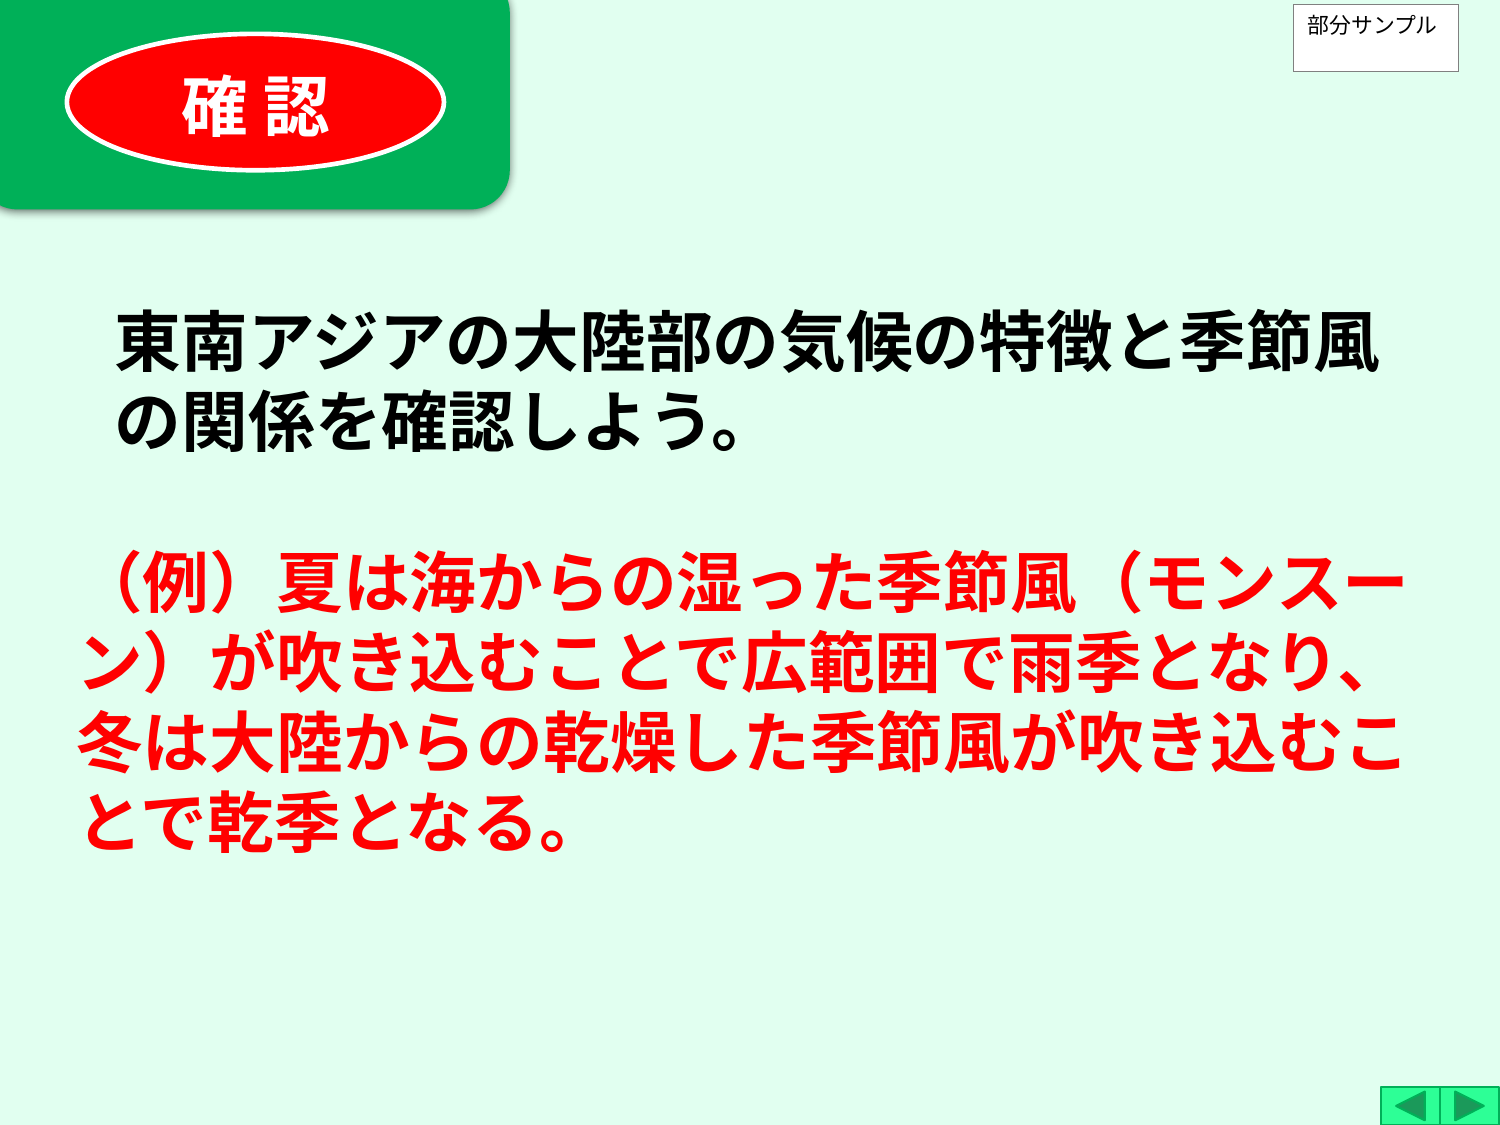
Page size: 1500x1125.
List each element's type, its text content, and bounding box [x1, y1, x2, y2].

text_box 確 認 [136, 42, 375, 162]
text_box [1439, 1086, 1500, 1125]
text_box [1380, 1086, 1439, 1125]
text_box [65, 48, 136, 156]
text_box 部分サンプル [1293, 4, 1459, 72]
text_box [375, 48, 446, 156]
text_box （例）夏は海からの湿った季節風（モンスーン）が吹き込むことで広範囲で雨季となり、冬は大陸からの乾燥した季節風が吹き込むことで乾季となる。 [76, 540, 1424, 949]
text_box [160, 32, 350, 42]
title 東南アジアの大陸部の気候の特徴と季節風の関係を確認しよう。 [114, 299, 1418, 464]
text_box [160, 162, 351, 172]
